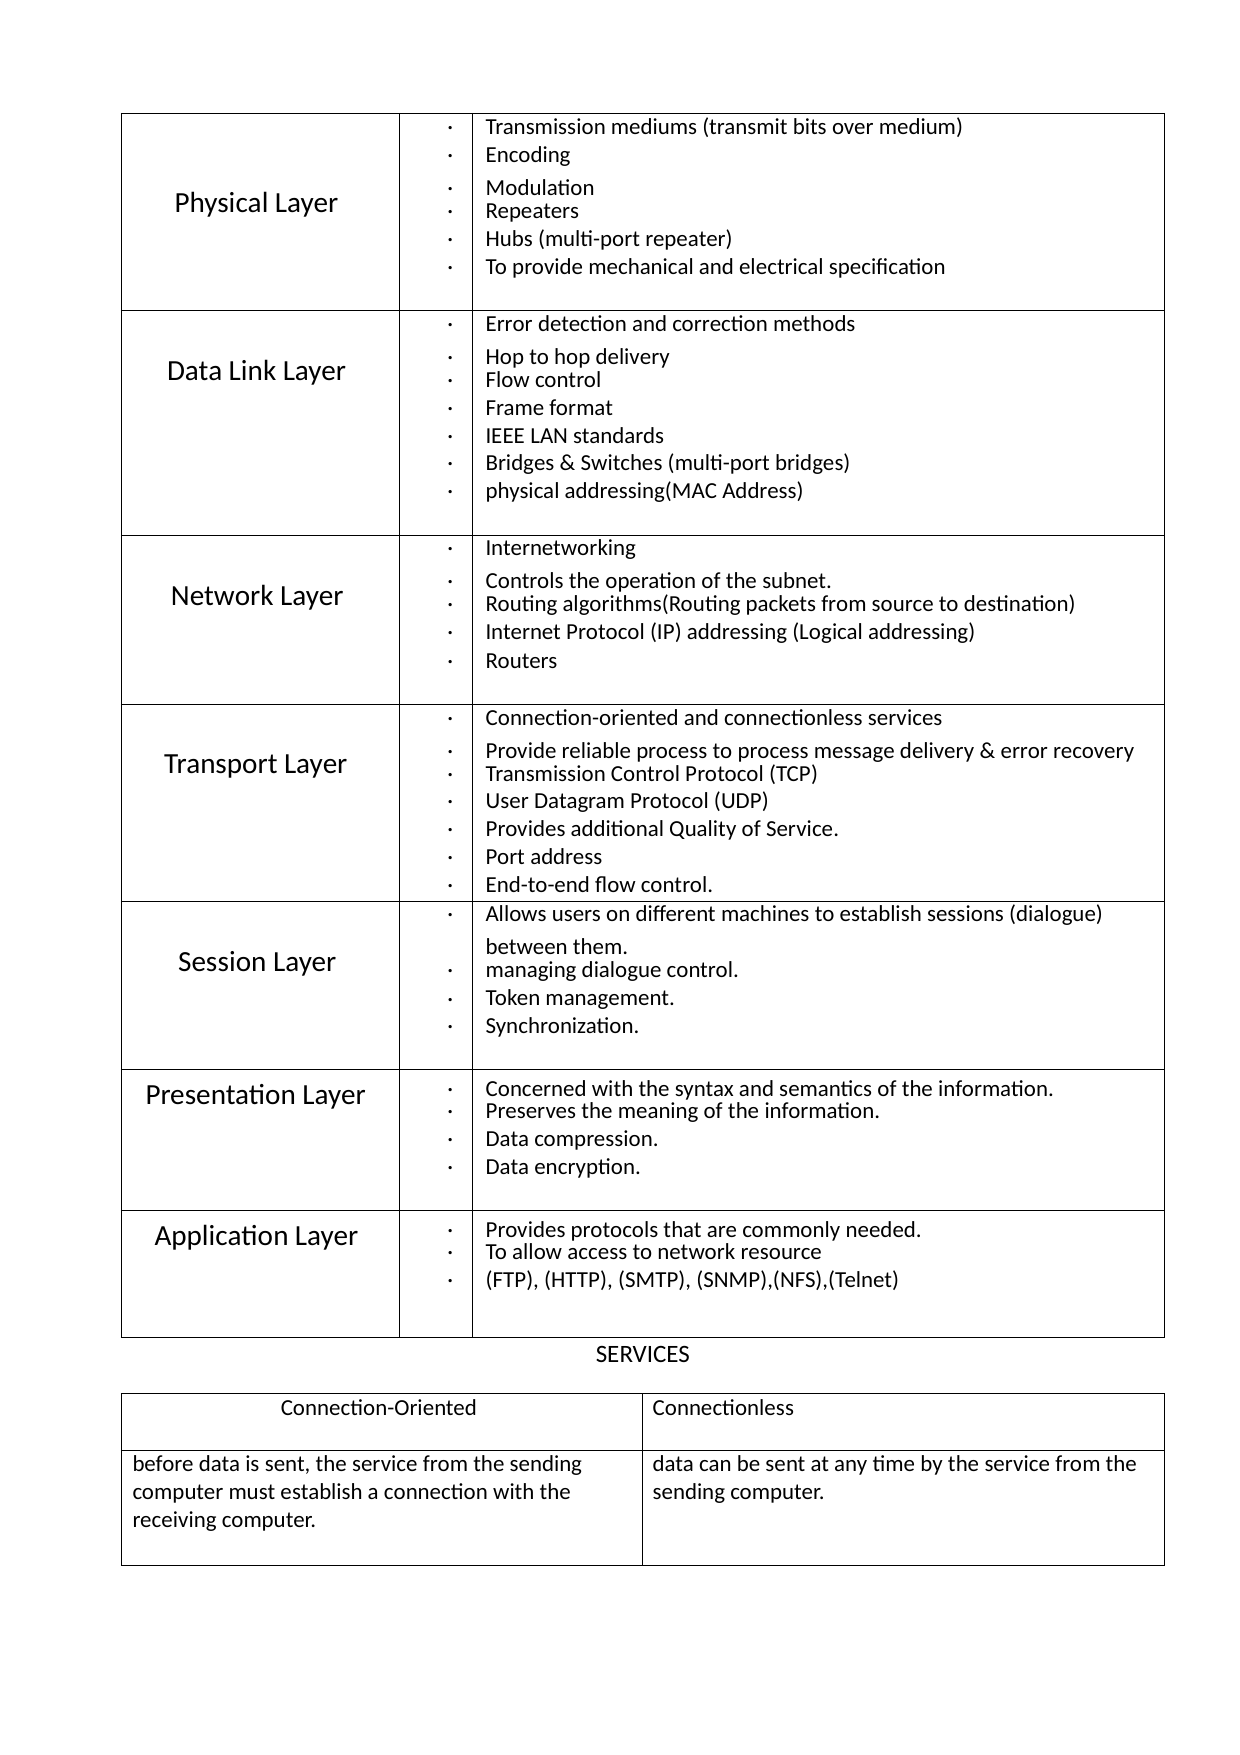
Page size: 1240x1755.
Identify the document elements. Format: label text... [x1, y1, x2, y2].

table_cell Presentation Layer [122, 1070, 399, 1210]
table_cell Provides protocols that are commonly needed. To allow access to network resource (FTP), (HTTP), (SMTP), (SNMP),(NFS),(Telnet) [473, 1211, 1164, 1337]
table_cell · · · · · [400, 536, 472, 704]
table_cell Connection-oriented and connectionless services Provide reliable process to process message delivery & error recovery Transmission Control Protocol (TCP) User Datagram Protocol (UDP) Provides additional Quality of Service. Port address End-to-end flow control. [473, 705, 1164, 901]
table_cell · · · · · · · [400, 705, 472, 901]
table_cell Internetworking Controls the operation of the subnet. Routing algorithms(Routing packets from source to destination) Internet Protocol (IP) addressing (Logical addressing) Routers [473, 536, 1164, 704]
table_header Transmission mediums (transmit bits over medium) Encoding Modulation Repeaters Hubs (multi-port repeater) To provide mechanical and electrical specification [473, 114, 1164, 310]
table_cell Application Layer [122, 1211, 399, 1337]
table_header Connectionless [643, 1394, 1164, 1450]
table_cell Concerned with the syntax and semantics of the information. Preserves the meaning of the information. Data compression. Data encryption. [473, 1070, 1164, 1210]
table_cell · · · [400, 1211, 472, 1337]
table_header Connection-Oriented [122, 1394, 642, 1450]
table_cell · · · · · · · [400, 311, 472, 535]
table_cell · · · · [400, 902, 472, 1069]
table_cell Data Link Layer [122, 311, 399, 535]
table_cell before data is sent, the service from the sending computer must establish a connection with the receiving computer. [122, 1451, 642, 1565]
text_box SERVICES [595, 1342, 691, 1368]
table_cell data can be sent at any time by the service from the sending computer. [643, 1451, 1164, 1565]
table_cell Error detection and correction methods Hop to hop delivery Flow control Frame format IEEE LAN standards Bridges & Switches (multi-port bridges) physical addressing(MAC Address) [473, 311, 1164, 535]
table_cell Transport Layer [122, 705, 399, 901]
table_cell · · · · [400, 1070, 472, 1210]
table_cell Allows users on different machines to establish sessions (dialogue) between them. managing dialogue control. Token management. Synchronization. [473, 902, 1164, 1069]
table_header · · · · · · [400, 114, 472, 310]
table_cell Network Layer [122, 536, 399, 704]
table_header Physical Layer [122, 114, 399, 310]
table_cell Session Layer [122, 902, 399, 1069]
